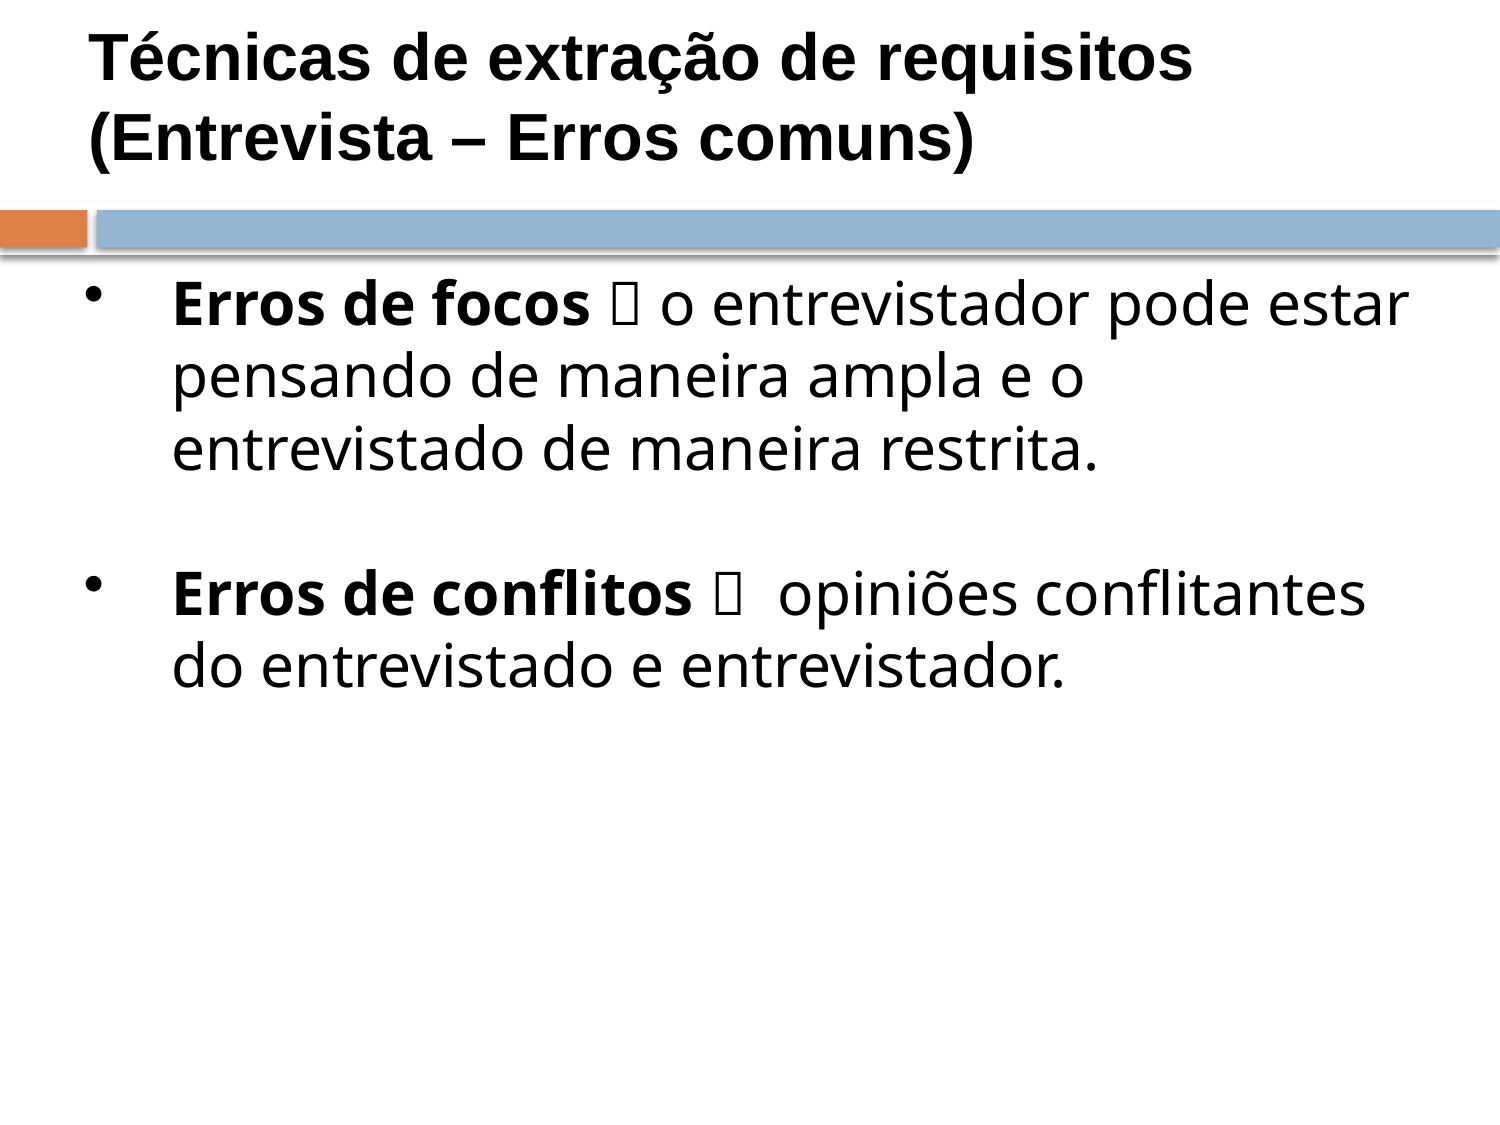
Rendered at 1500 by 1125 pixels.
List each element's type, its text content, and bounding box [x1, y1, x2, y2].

text_box Técnicas de extração de requisitos (Entrevista – Erros comuns) [73, 54, 1349, 182]
list Erros de focos  o entrevistador pode estar pensando de maneira ampla e o entrevistado de maneira restrita. Erros de conflitos  opiniões conflitantes do entrevistado e entrevistador. [69, 258, 1438, 825]
